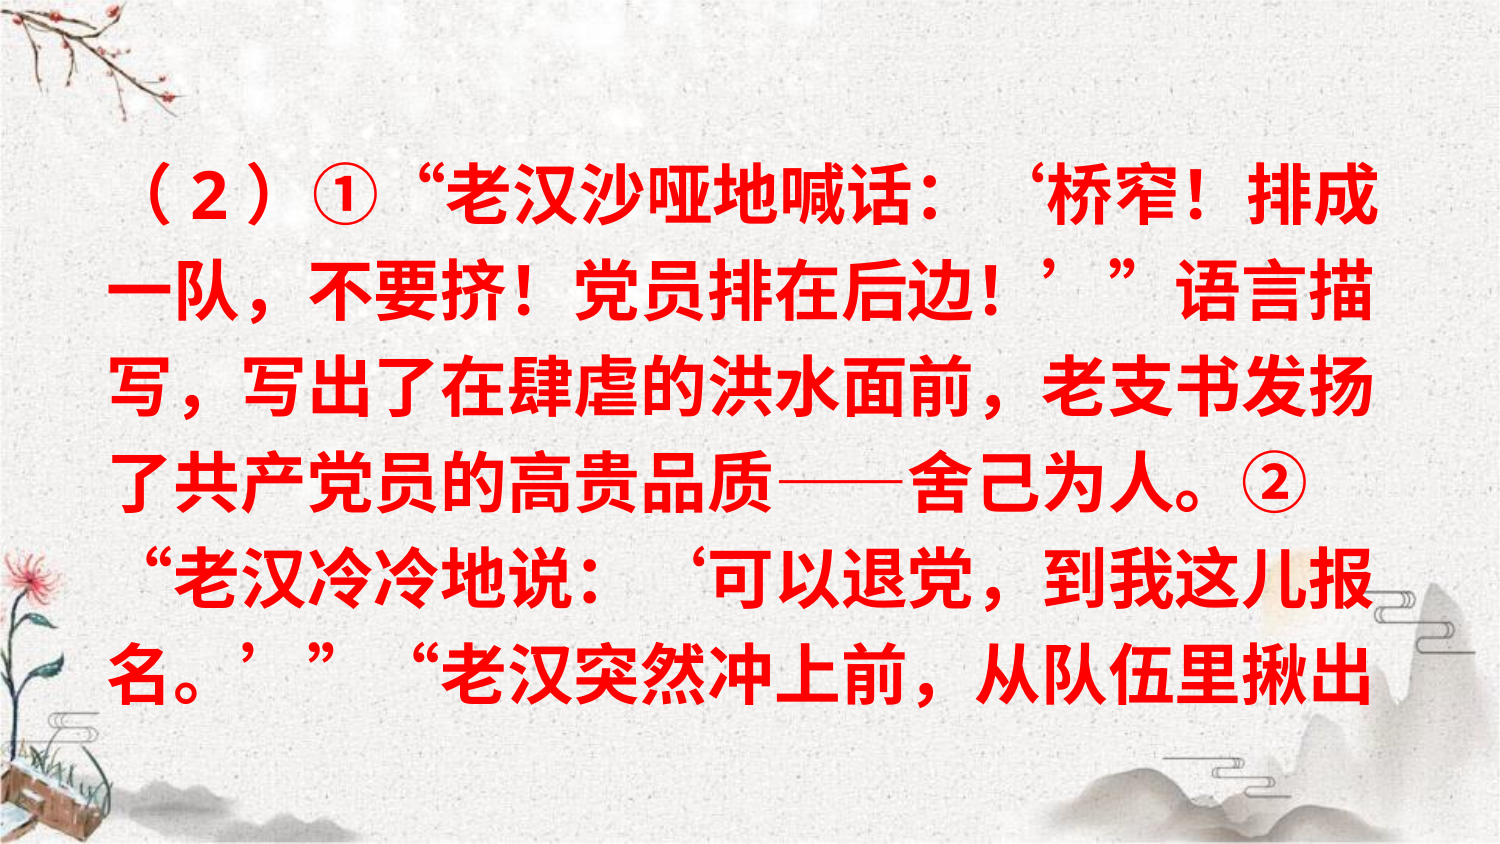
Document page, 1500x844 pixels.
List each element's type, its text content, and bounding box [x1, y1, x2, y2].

text_box （2）①“老汉沙哑地喊话：‘桥窄！排成一队，不要挤！党员排在后边！’”语言描写，写出了在肆虐的洪水面前，老支书发扬了共产党员的高贵品质——舍己为人。②“老汉冷冷地说：‘可以退党，到我这儿报名。’”“老汉突然冲上前，从队伍里揪出 [92, 129, 1424, 721]
picture [0, 0, 1500, 844]
